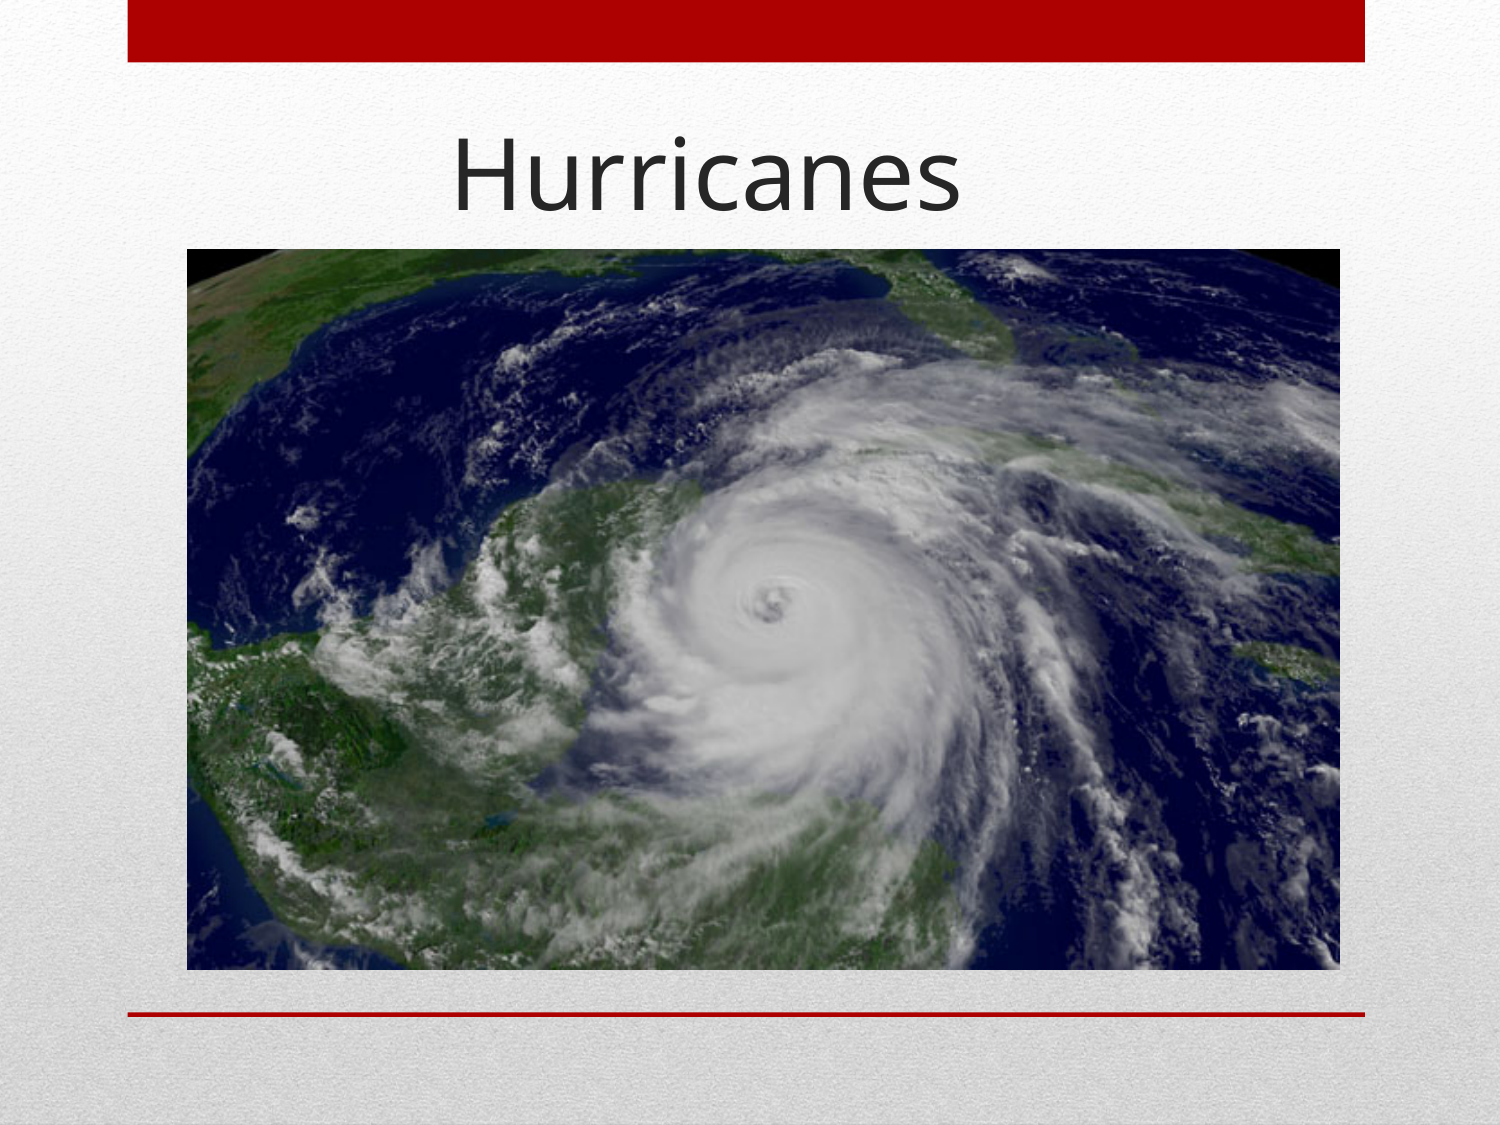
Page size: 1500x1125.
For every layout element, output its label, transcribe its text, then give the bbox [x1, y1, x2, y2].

title Hurricanes [137, 50, 1275, 238]
picture [186, 249, 1340, 971]
